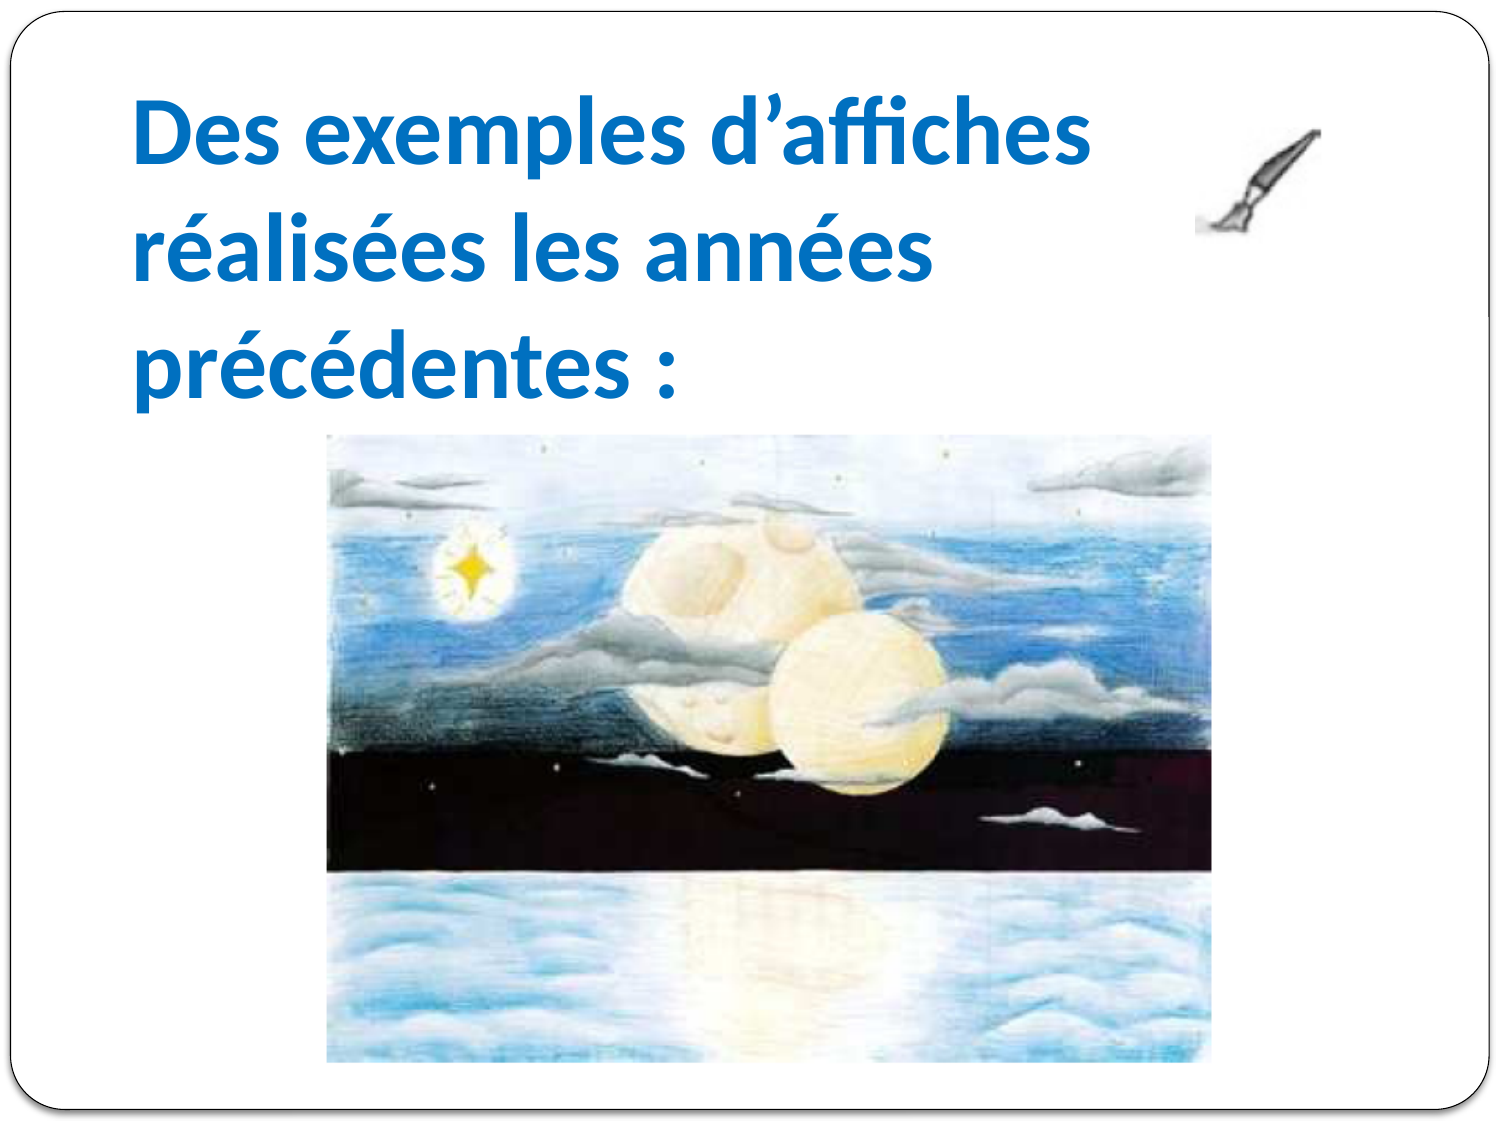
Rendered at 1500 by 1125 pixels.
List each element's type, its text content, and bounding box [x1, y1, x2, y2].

picture [1195, 116, 1337, 253]
title Des exemples d’affiches réalisées les années précédentes : [117, 58, 1393, 434]
picture [316, 421, 1219, 1074]
